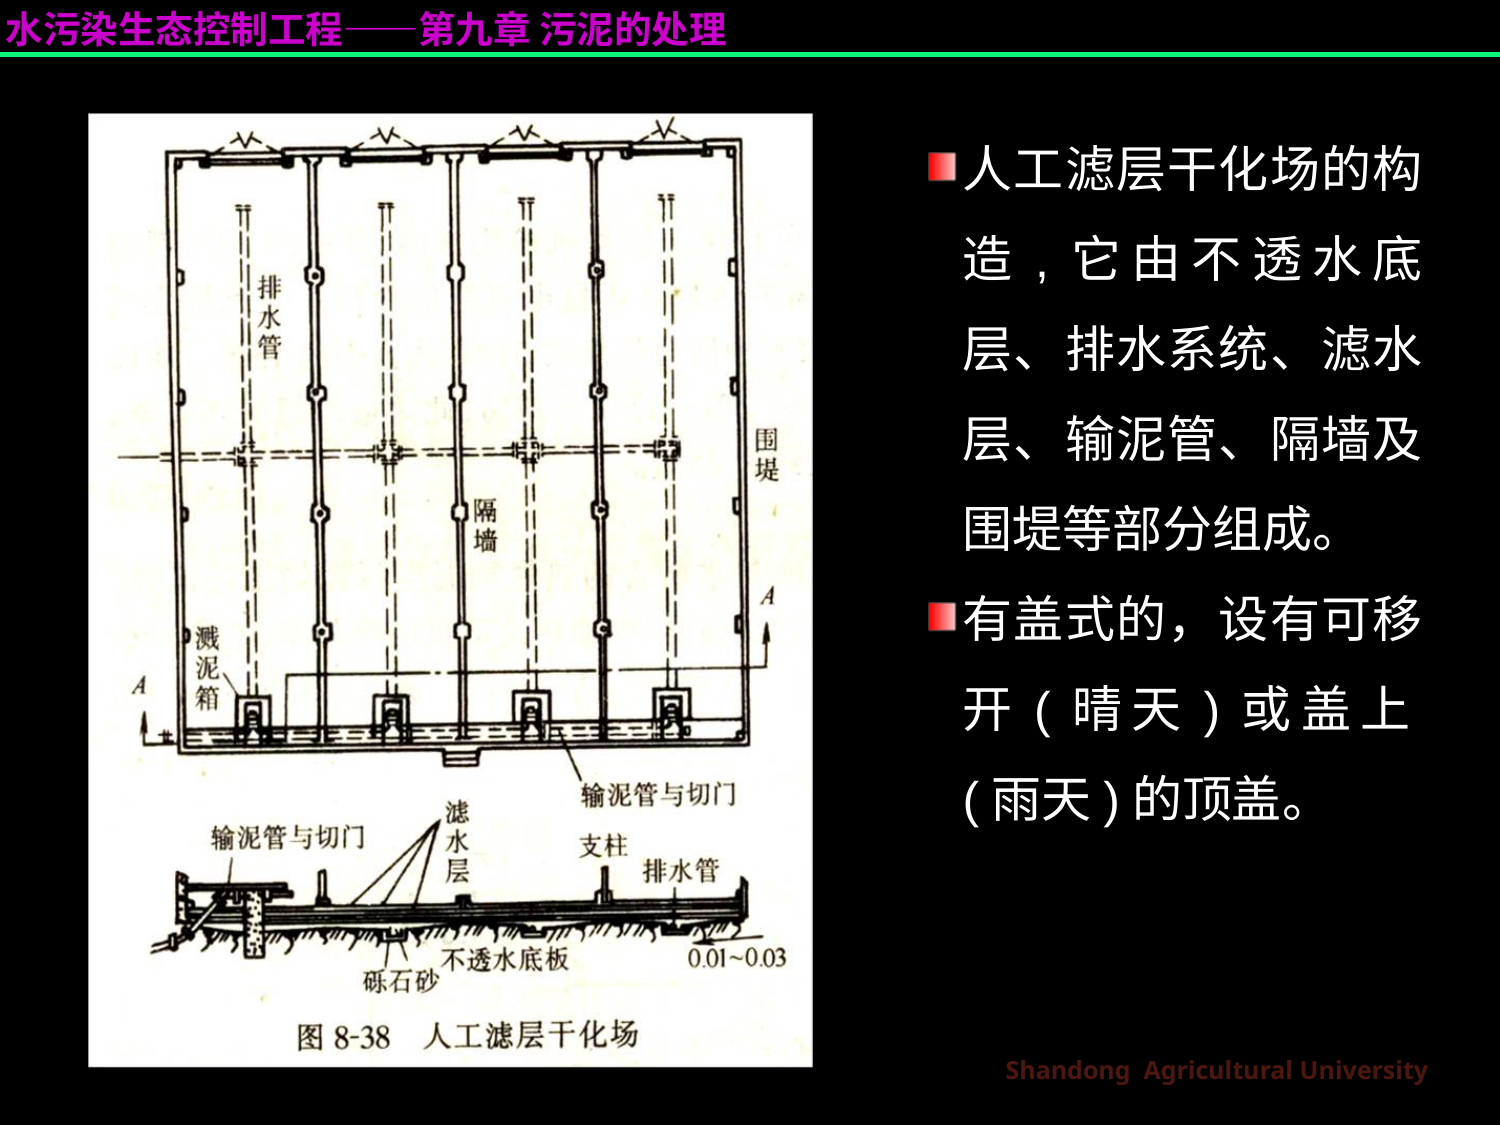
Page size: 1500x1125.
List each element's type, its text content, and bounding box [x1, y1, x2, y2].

picture [927, 151, 959, 184]
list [88, 113, 813, 1068]
text_box 人工滤层干化场的构造,它由不透水底层、排水系统、滤水层、输泥管、隔墙及围堤等部分组成。 有盖式的，设有可移开(晴天)或盖上(雨天)的顶盖。 [912, 99, 1438, 899]
picture [927, 601, 959, 634]
